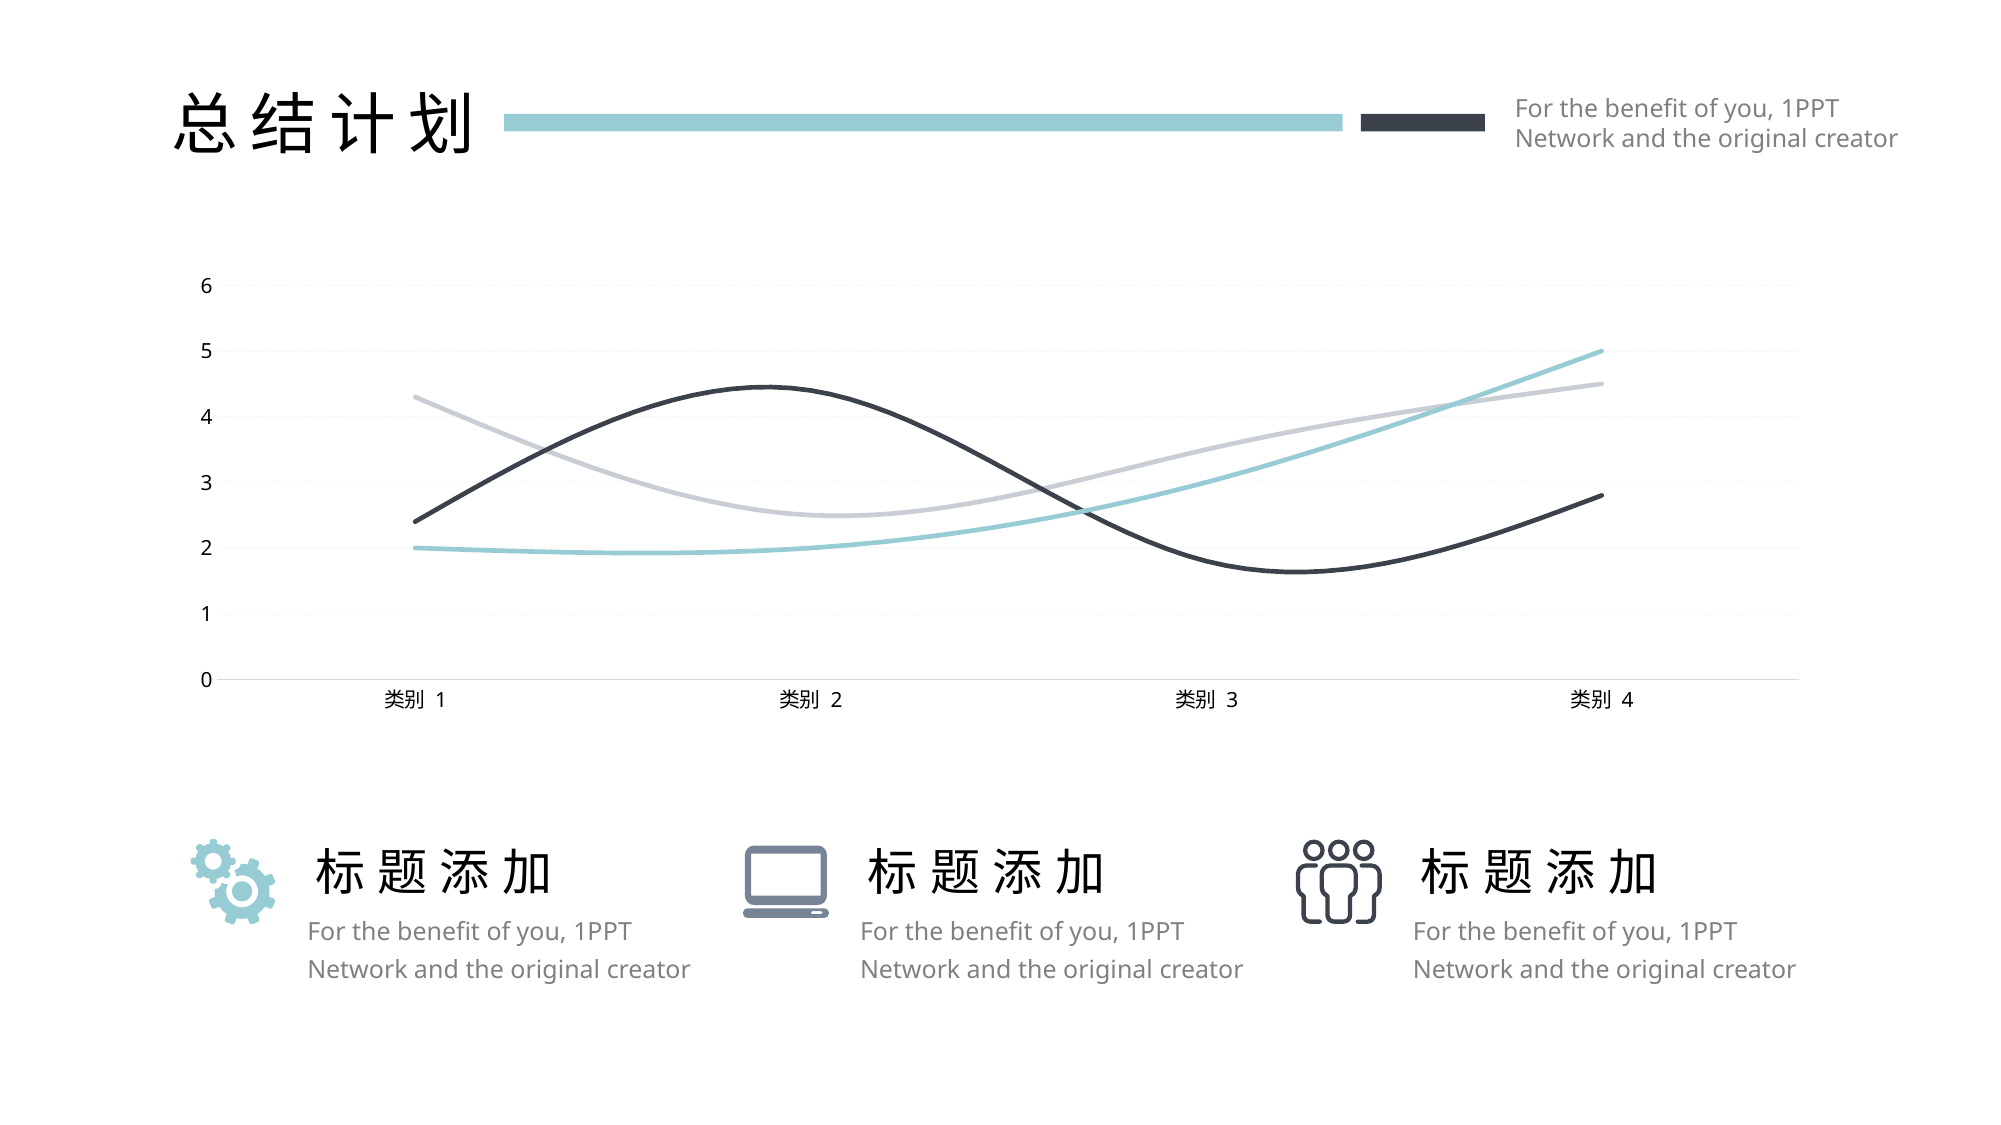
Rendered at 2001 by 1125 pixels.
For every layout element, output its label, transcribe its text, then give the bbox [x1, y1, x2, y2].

text_box For the benefit of you, 1PPT Network and the original creator [1500, 84, 1940, 160]
text_box [1360, 113, 1486, 132]
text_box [1398, 833, 1833, 992]
chart [167, 261, 1833, 723]
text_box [845, 833, 1280, 992]
text_box [208, 857, 277, 926]
text_box [503, 113, 1344, 132]
text_box [1294, 838, 1383, 925]
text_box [292, 833, 728, 992]
text_box [741, 844, 830, 919]
text_box 总结计划 [156, 74, 491, 170]
text_box [189, 837, 237, 885]
